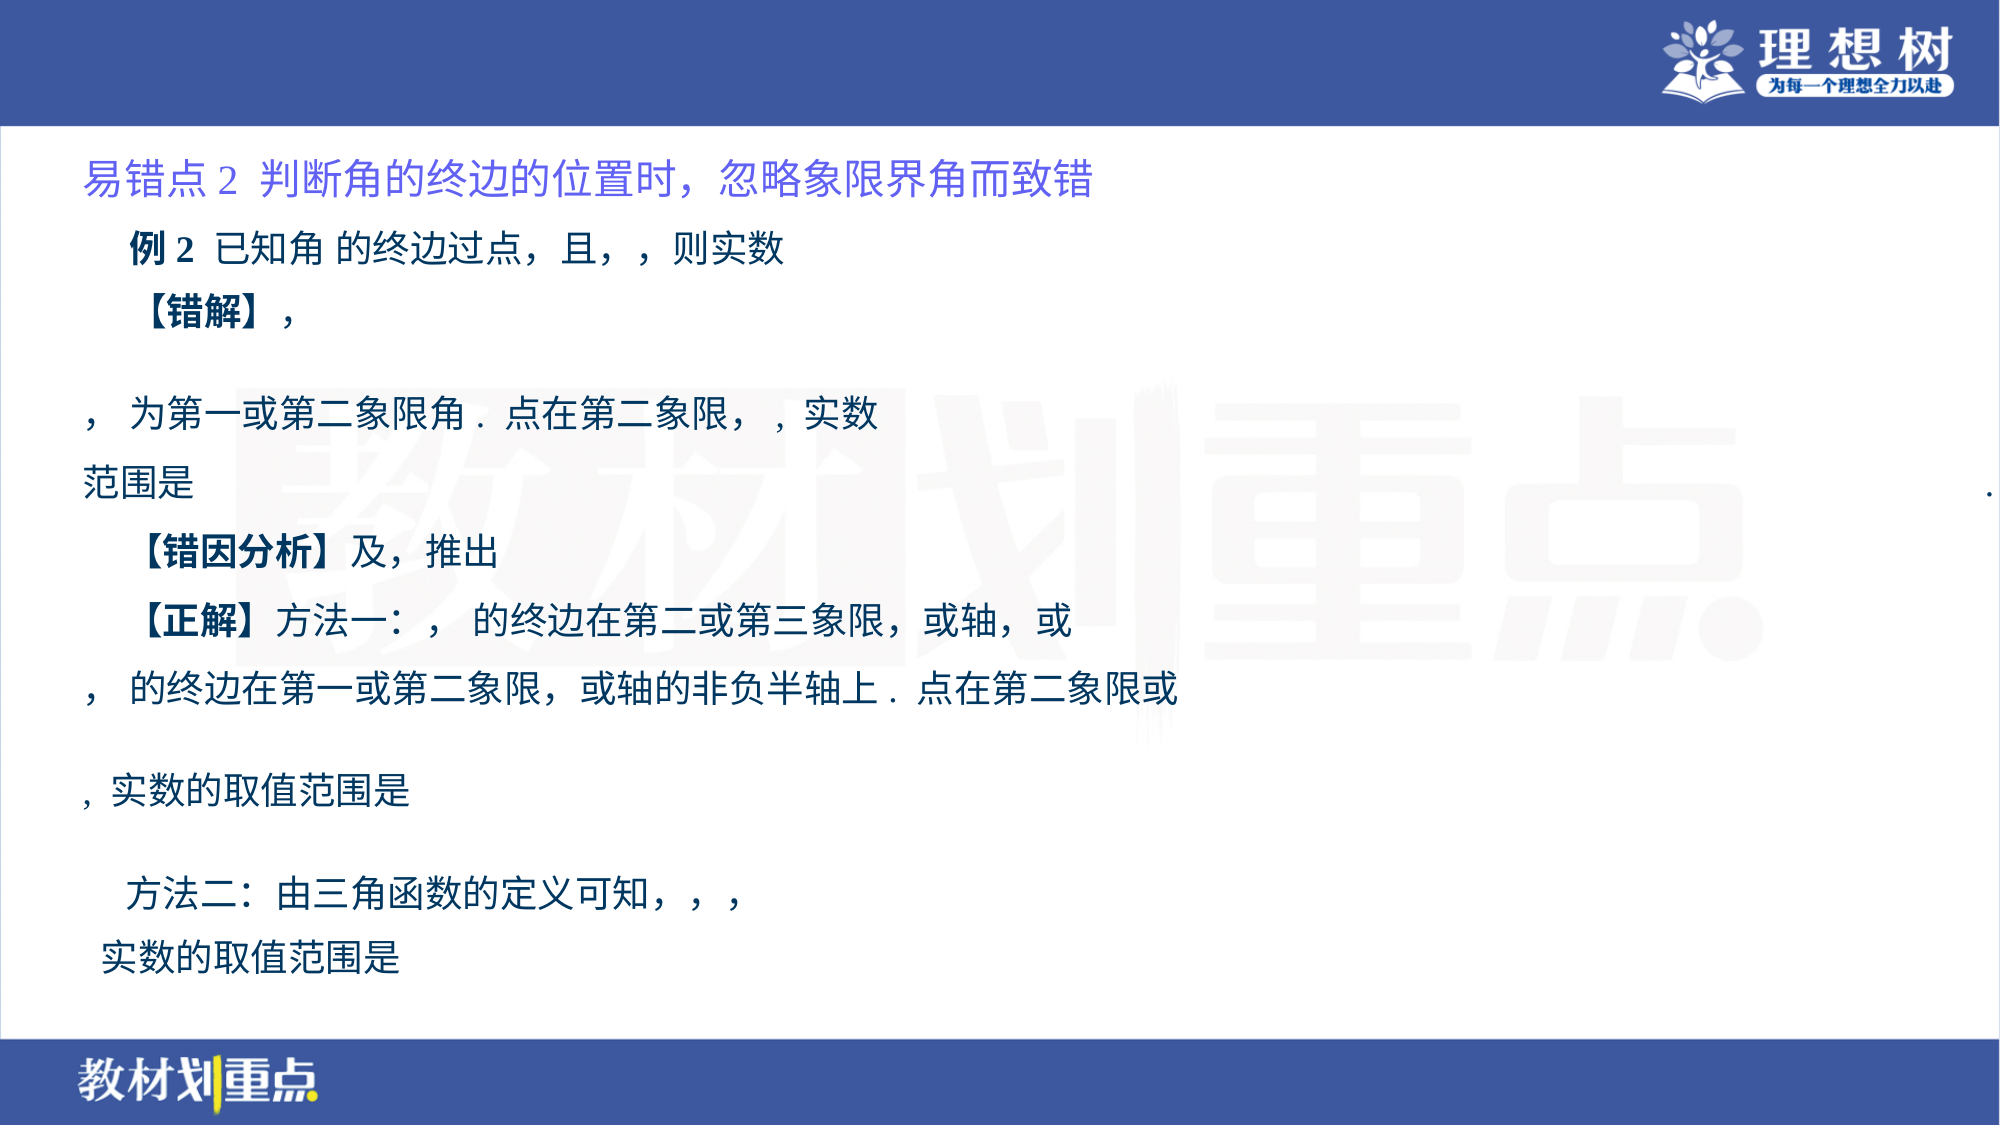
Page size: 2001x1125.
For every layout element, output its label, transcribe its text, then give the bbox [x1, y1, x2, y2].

picture [0, 0, 2000, 1125]
text_box 易错点2 判断角的终边的位置时，忽略象限界角而致错 [82, 129, 1817, 196]
